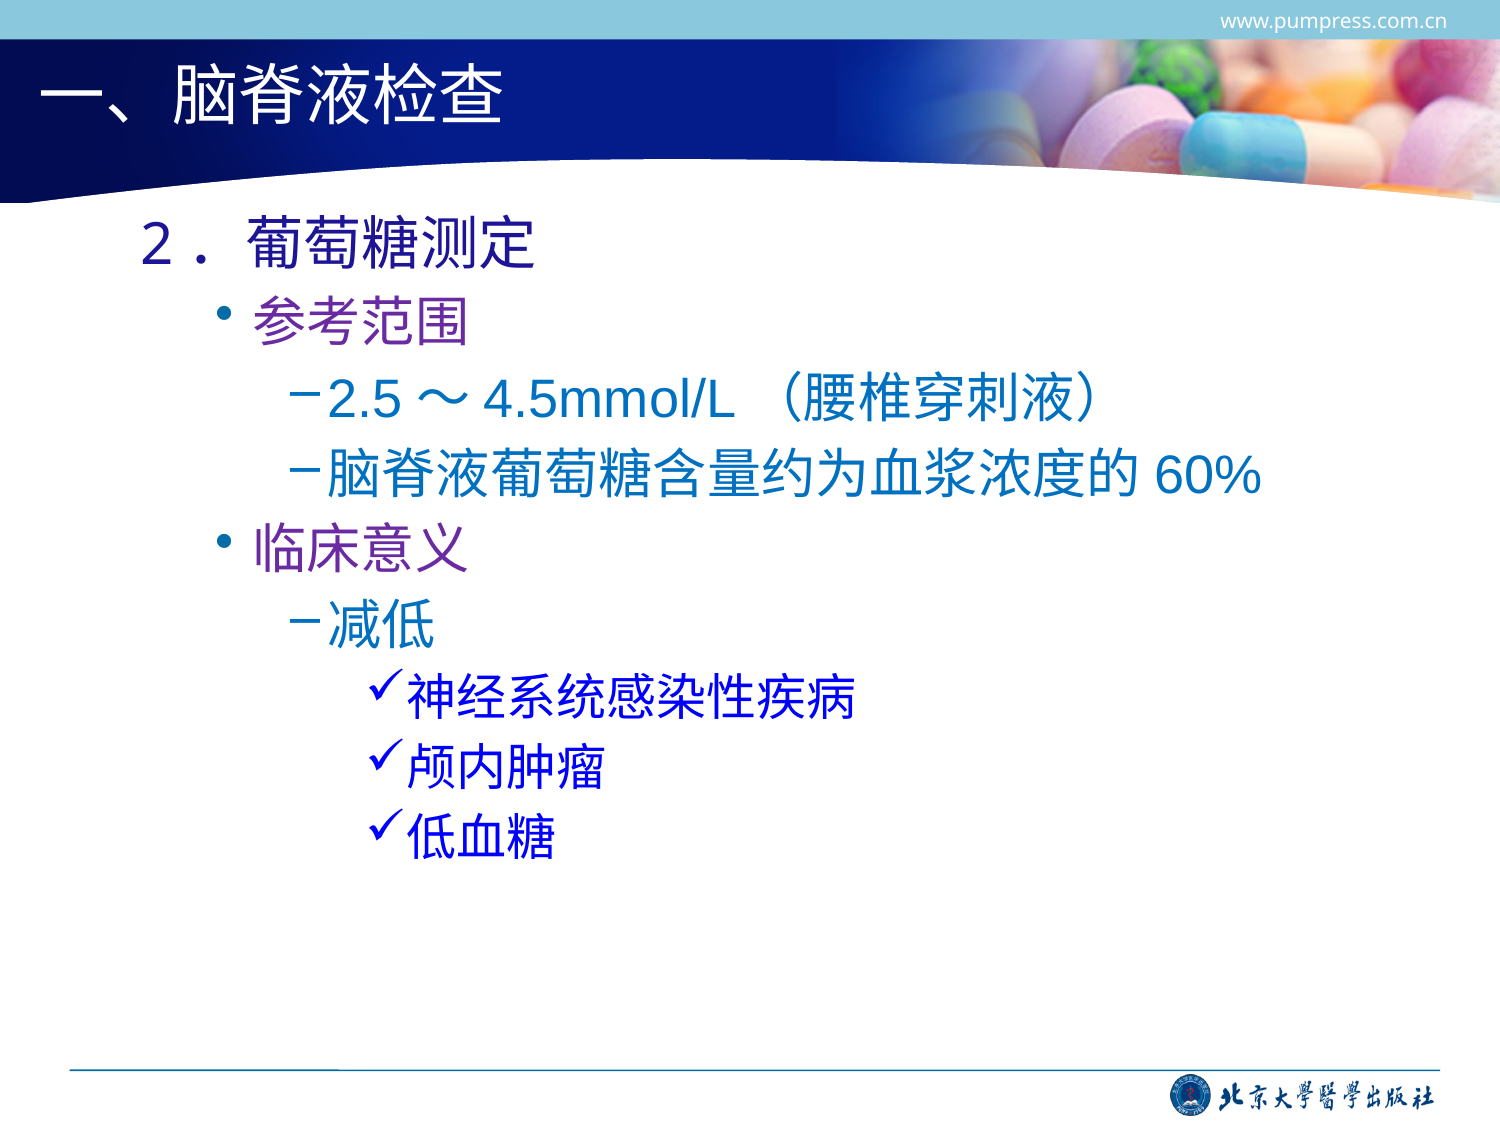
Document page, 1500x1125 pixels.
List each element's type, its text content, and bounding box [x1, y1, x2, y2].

slide_number www.pumpress.com.cn [1024, 0, 1463, 38]
picture [1170, 1074, 1436, 1118]
picture [0, 40, 1500, 203]
title 一、脑脊液检查 [23, 46, 1349, 140]
list 2．葡萄糖测定 参考范围 2.5～4.5mmol/L（腰椎穿刺液） 脑脊液葡萄糖含量约为血浆浓度的60% 临床意义 减低 神经系统感染性疾病 颅内肿瘤 低血糖 [49, 198, 1463, 1026]
